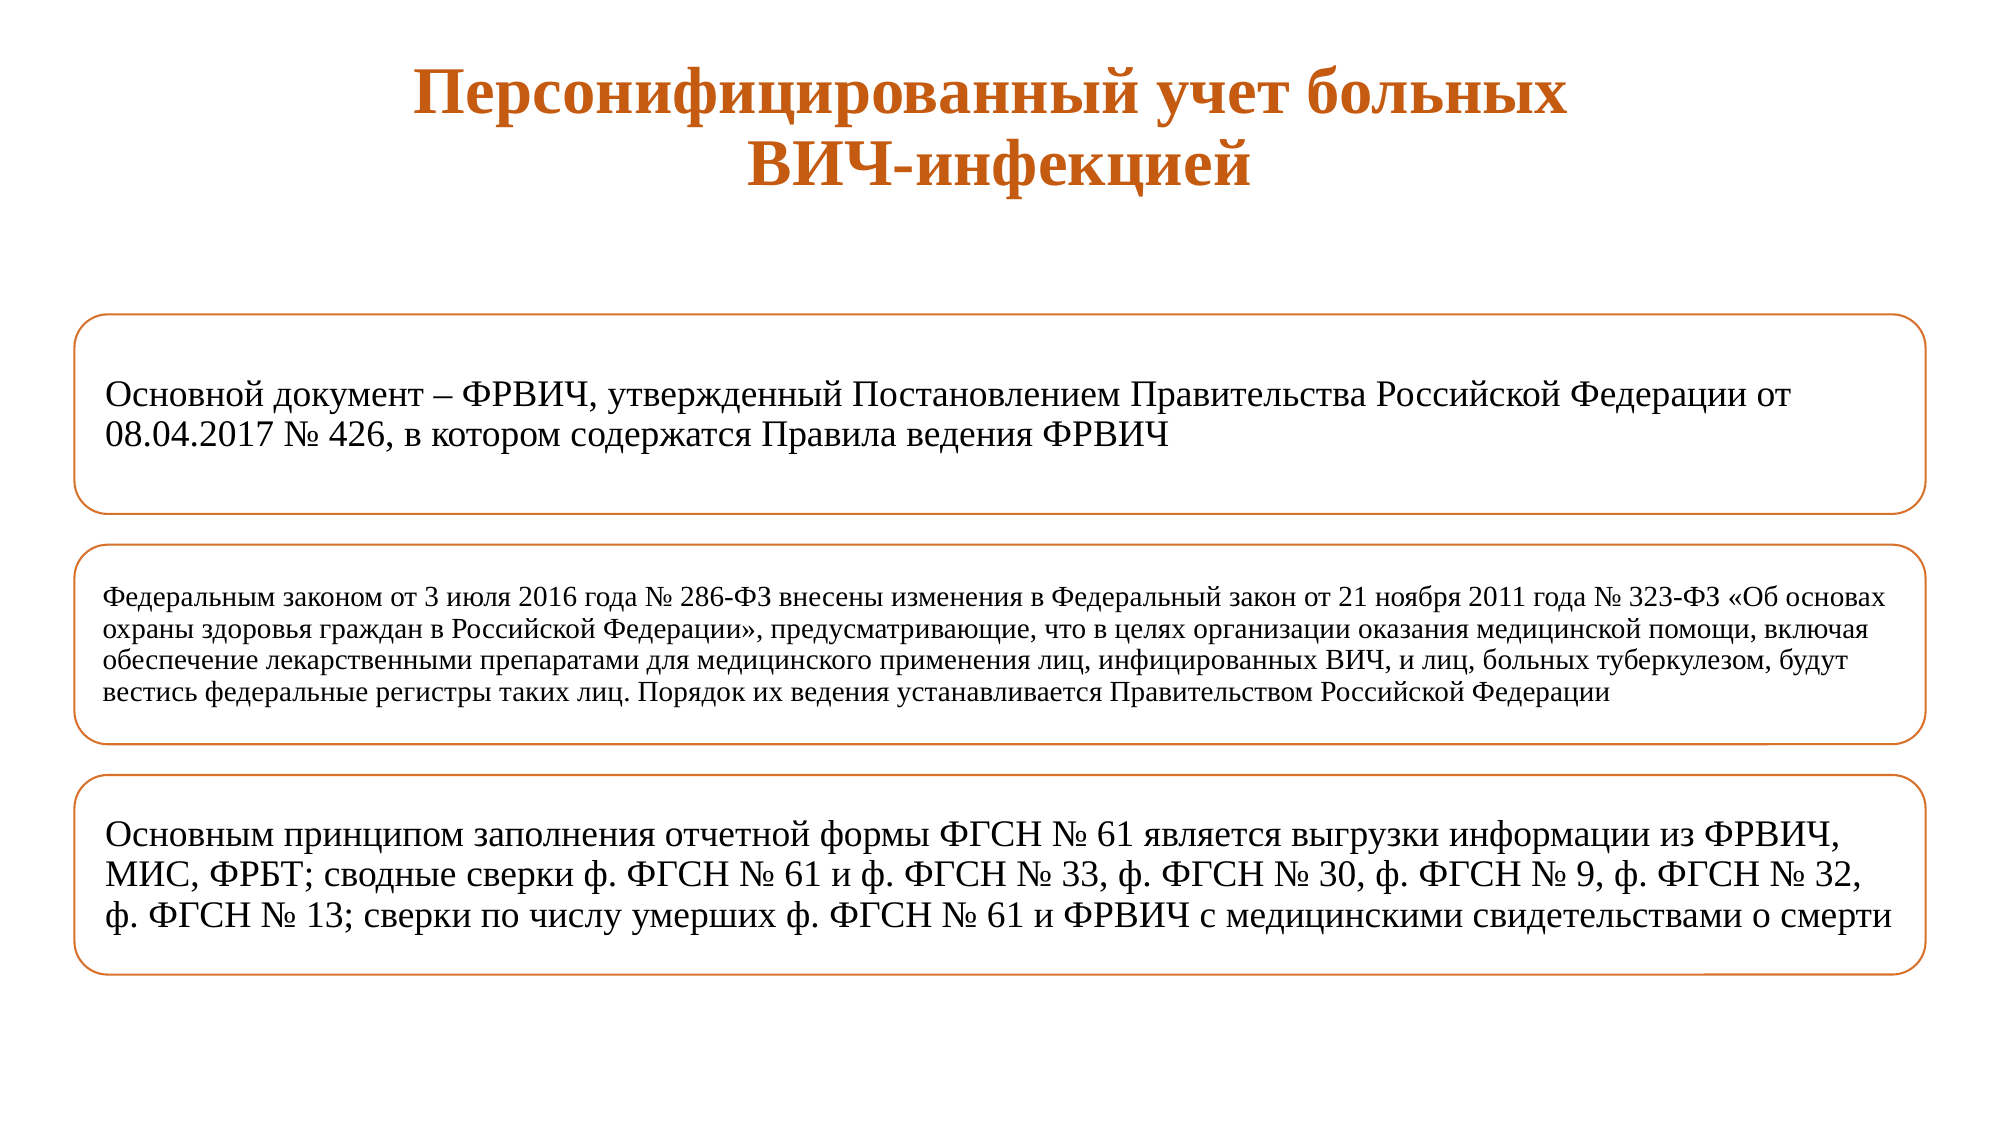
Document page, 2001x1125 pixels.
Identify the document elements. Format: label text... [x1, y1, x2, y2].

title Персонифицированный учет больных ВИЧ-инфекцией [137, 33, 1863, 221]
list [74, 221, 1926, 1068]
